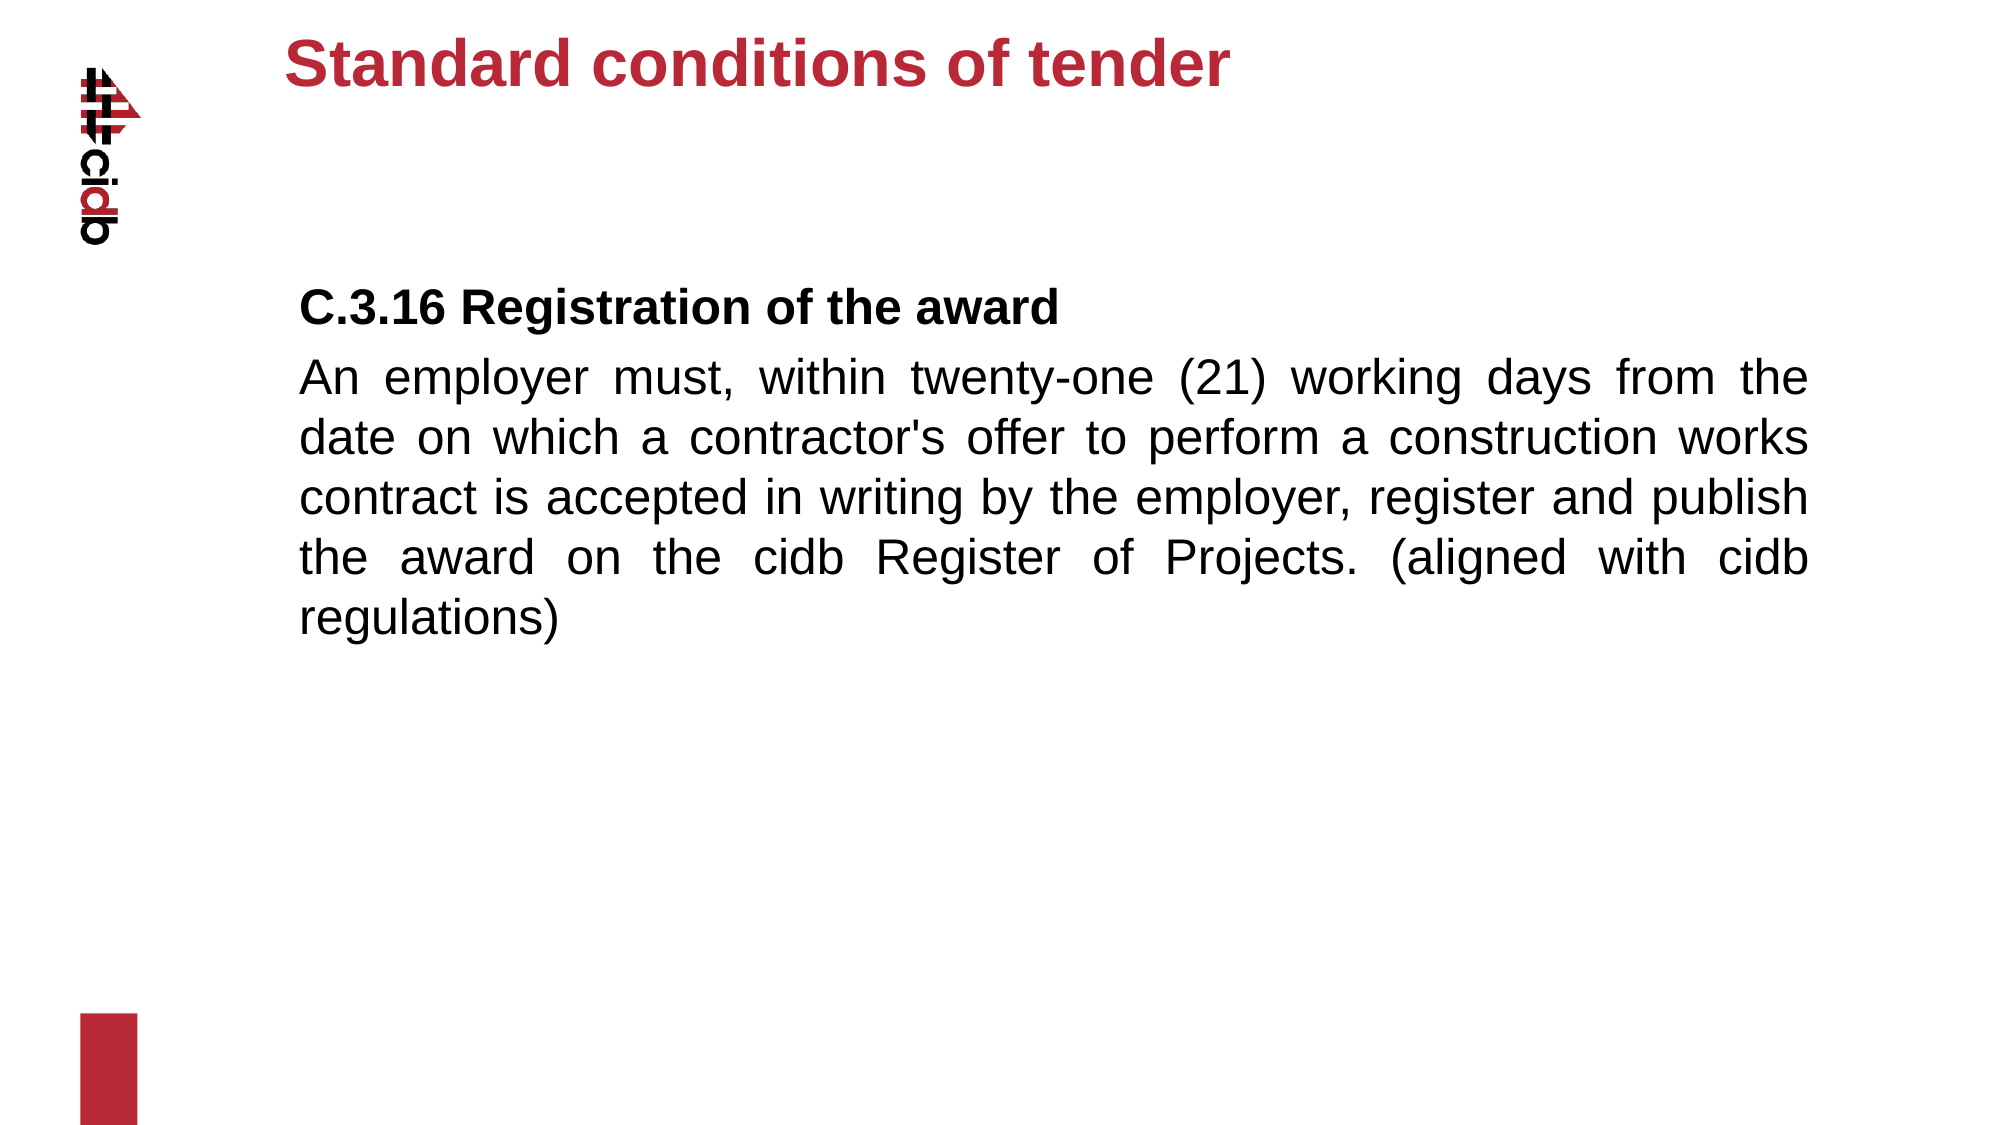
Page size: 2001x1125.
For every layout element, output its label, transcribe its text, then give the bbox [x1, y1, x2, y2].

text_box C.3.16 Registration of the award An employer must, within twenty-one (21) working days from the date on which a contractor's offer to perform a construction works contract is accepted in writing by the employer, register and publish the award on the cidb Register of Projects. (aligned with cidb regulations) [284, 138, 1825, 953]
picture [70, 60, 148, 253]
title Standard conditions of tender [284, 20, 1679, 138]
